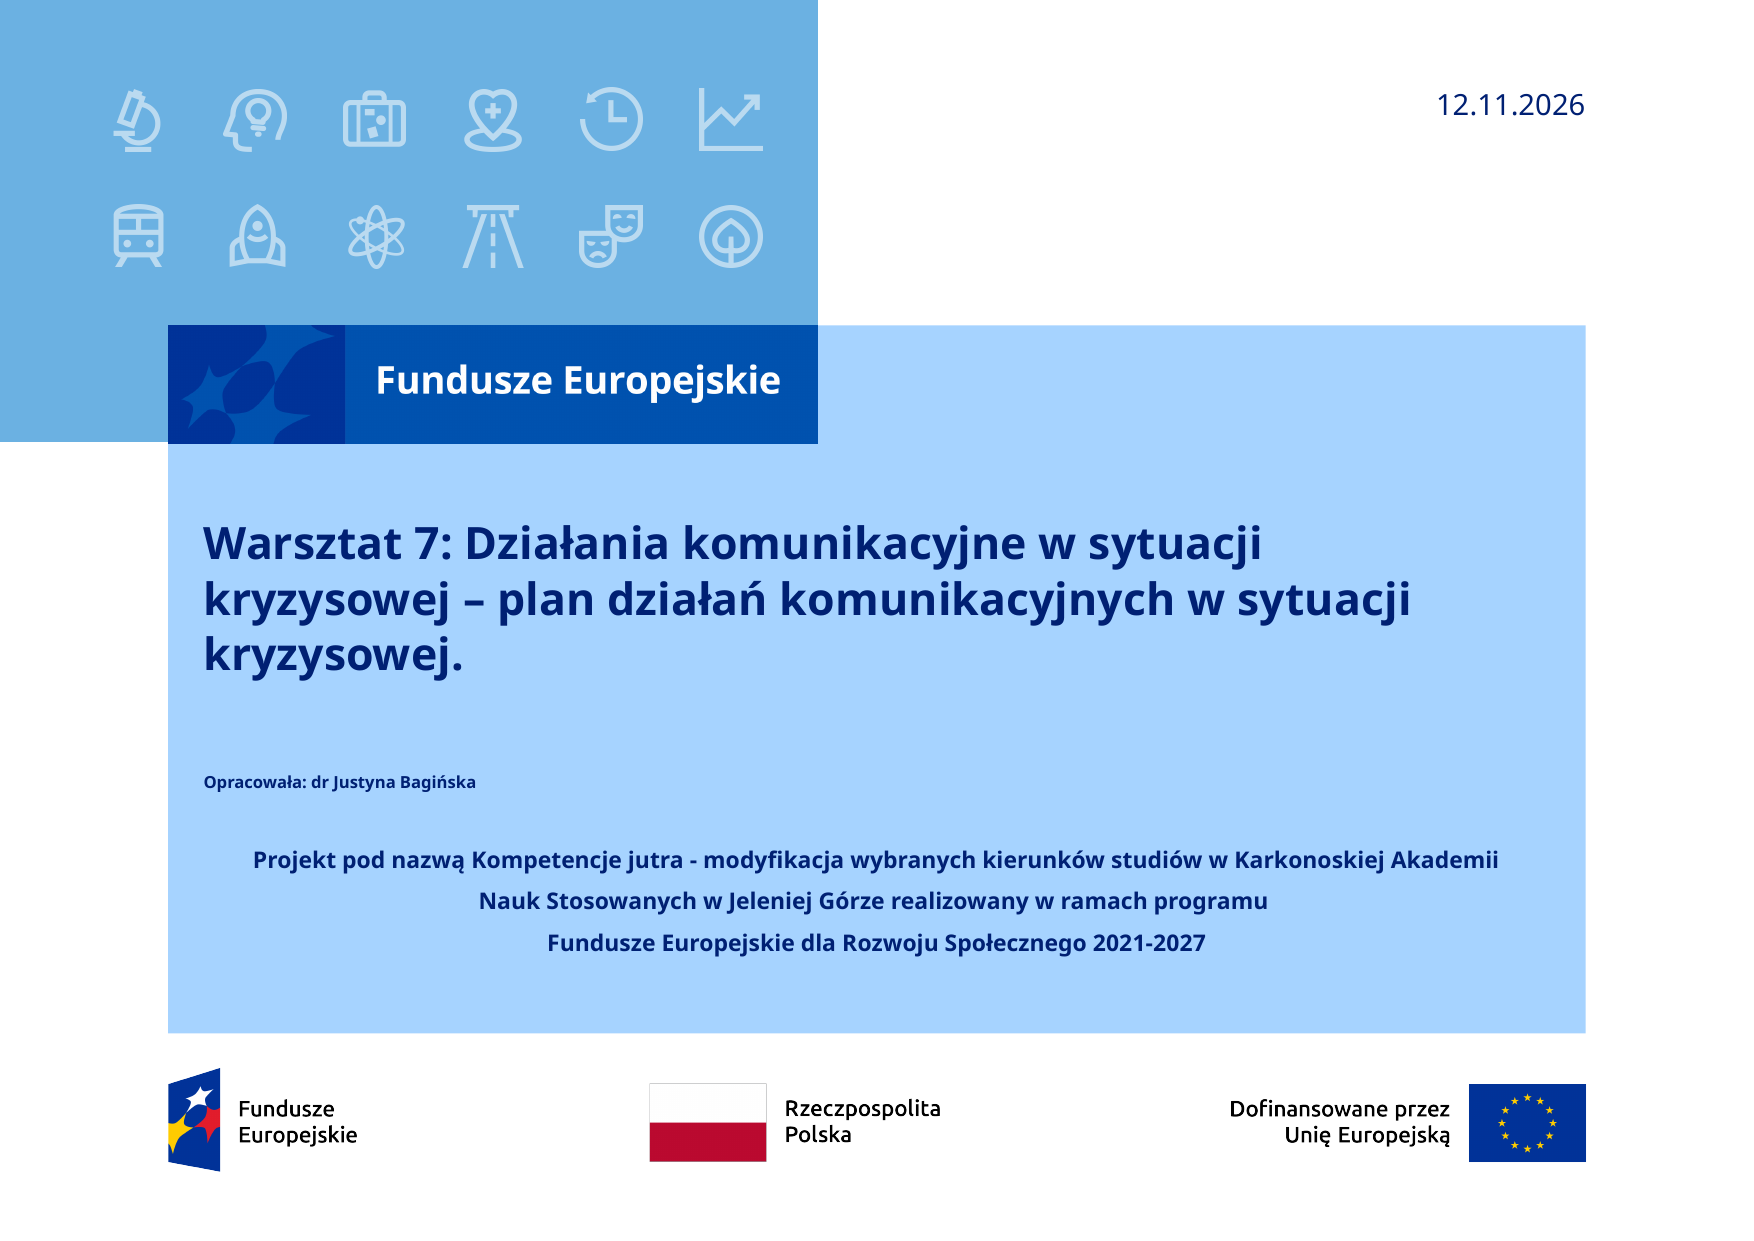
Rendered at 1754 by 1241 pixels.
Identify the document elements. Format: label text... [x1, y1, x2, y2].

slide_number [1290, 88, 1586, 146]
subtitle Projekt pod nazwą Kompetencje jutra - modyfikacja wybranych kierunków studiów w Karkonoskiej Akademii Nauk Stosowanych w Jeleniej Górze realizowany w ramach programu Fundusze Europejskie dla Rozwoju Społecznego 2021-2027 [227, 797, 1527, 975]
picture [610, 1044, 979, 1201]
picture [1192, 1045, 1625, 1201]
picture [129, 1045, 396, 1201]
picture [168, 325, 818, 444]
title Warsztat 7: Działania komunikacyjne w sytuacji kryzysowej – plan działań komunikacyjnych w sytuacji kryzysowej. Opracowała: dr Justyna Bagińska [203, 512, 1503, 795]
